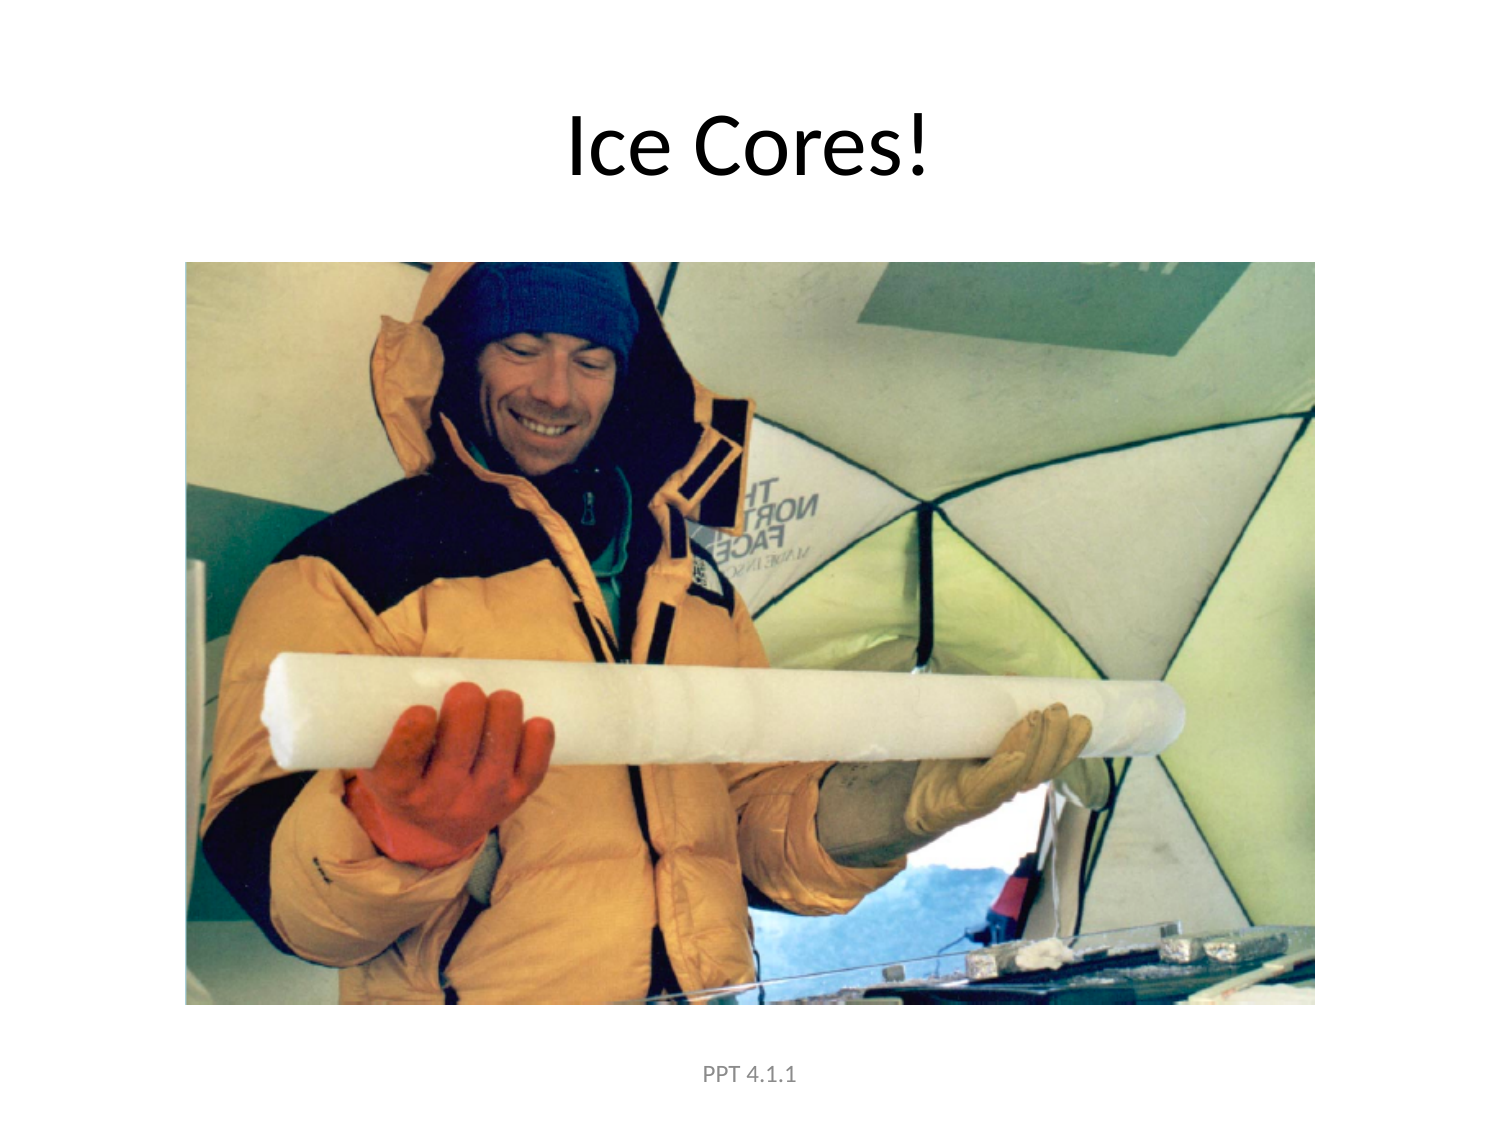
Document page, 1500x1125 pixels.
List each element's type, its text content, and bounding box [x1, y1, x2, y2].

footer PPT 4.1.1 [512, 1042, 988, 1103]
title Ice Cores! [75, 45, 1425, 233]
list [74, 262, 1426, 1006]
